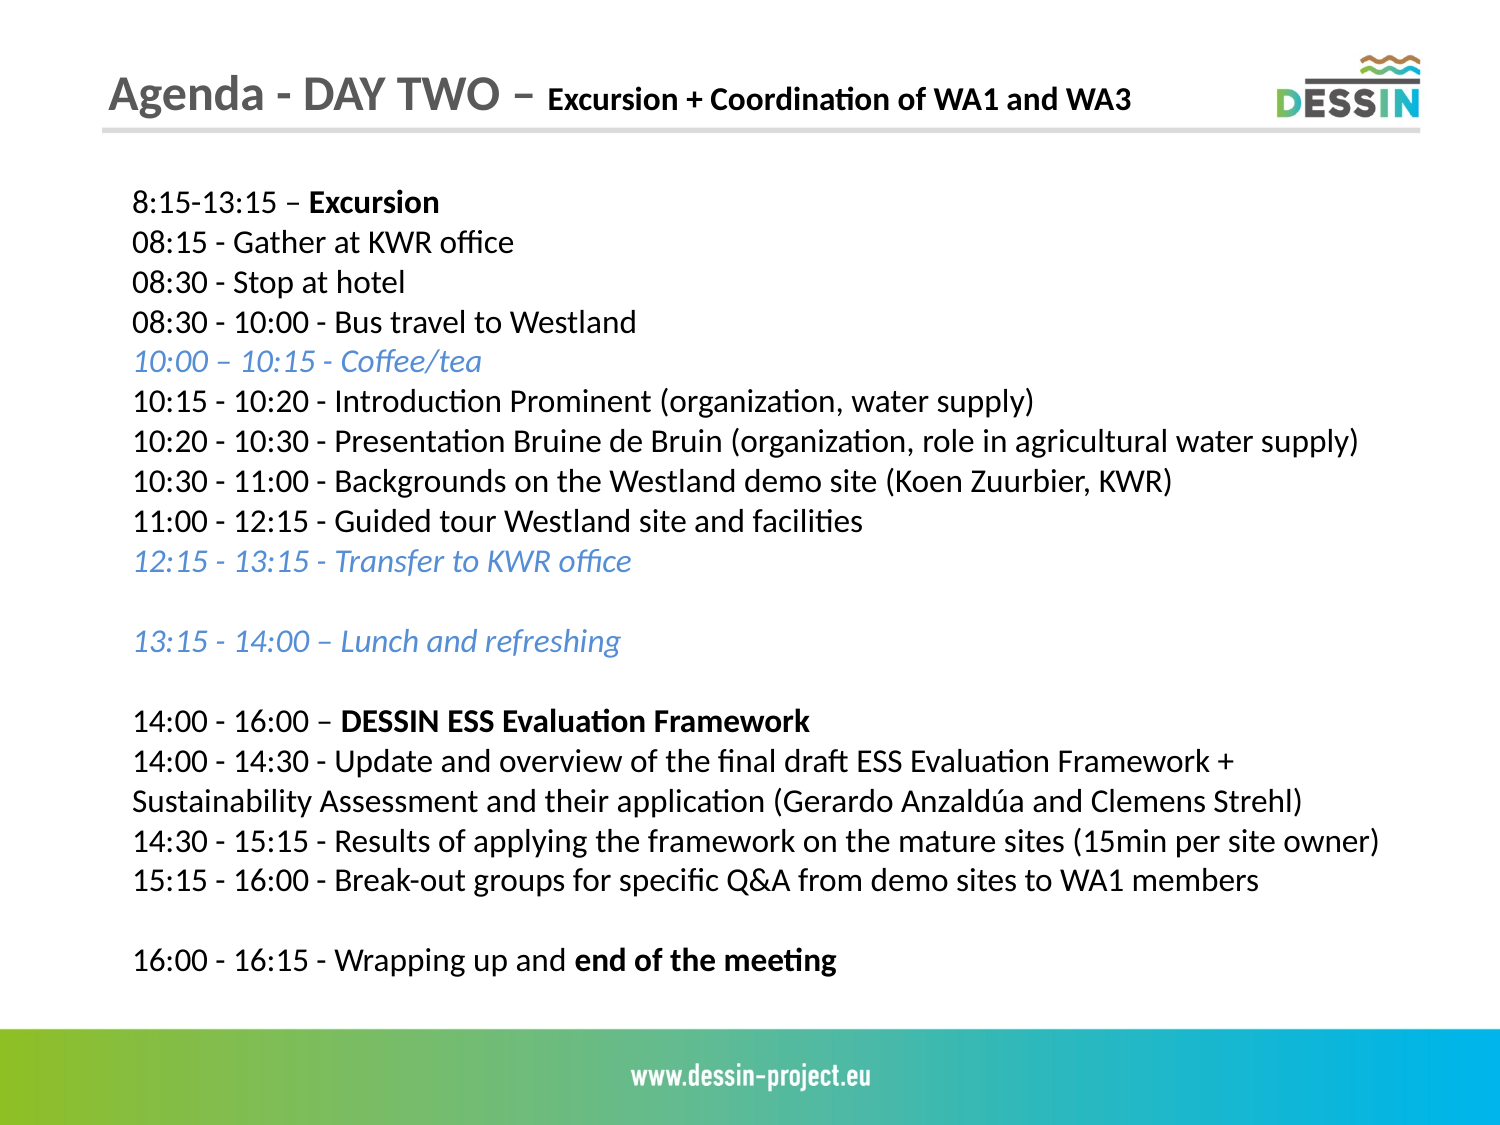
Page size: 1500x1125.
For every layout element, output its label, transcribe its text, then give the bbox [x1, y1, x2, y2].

text_box Agenda - DAY TWO – Excursion + Coordination of WA1 and WA3 [93, 53, 1282, 128]
picture [0, 0, 1500, 1125]
text_box 8:15-13:15 – Excursion 08:15 - Gather at KWR office 08:30 - Stop at hotel 08:30 - 10:00 - Bus travel to Westland 10:00 – 10:15 - Coffee/tea 10:15 - 10:20 - Introduction Prominent (organization, water supply) 10:20 - 10:30 - Presentation Bruine de Bruin (organization, role in agricultural water supply) 10:30 - 11:00 - Backgrounds on the Westland demo site (Koen Zuurbier, KWR) 11:00 - 12:15 - Guided tour Westland site and facilities 12:15 - 13:15 - Transfer to KWR office 13:15 - 14:00 – Lunch and refreshing 14:00 - 16:00 – DESSIN ESS Evaluation Framework 14:00 - 14:30 - Update and overview of the final draft ESS Evaluation Framework + Sustainability Assessment and their application (Gerardo Anzaldúa and Clemens Strehl) 14:30 - 15:15 - Results of applying the framework on the mature sites (15min per site owner) 15:15 - 16:00 - Break-out groups for specific Q&A from demo sites to WA1 members 16:00 - 16:15 - Wrapping up and end of the meeting [117, 172, 1435, 1026]
